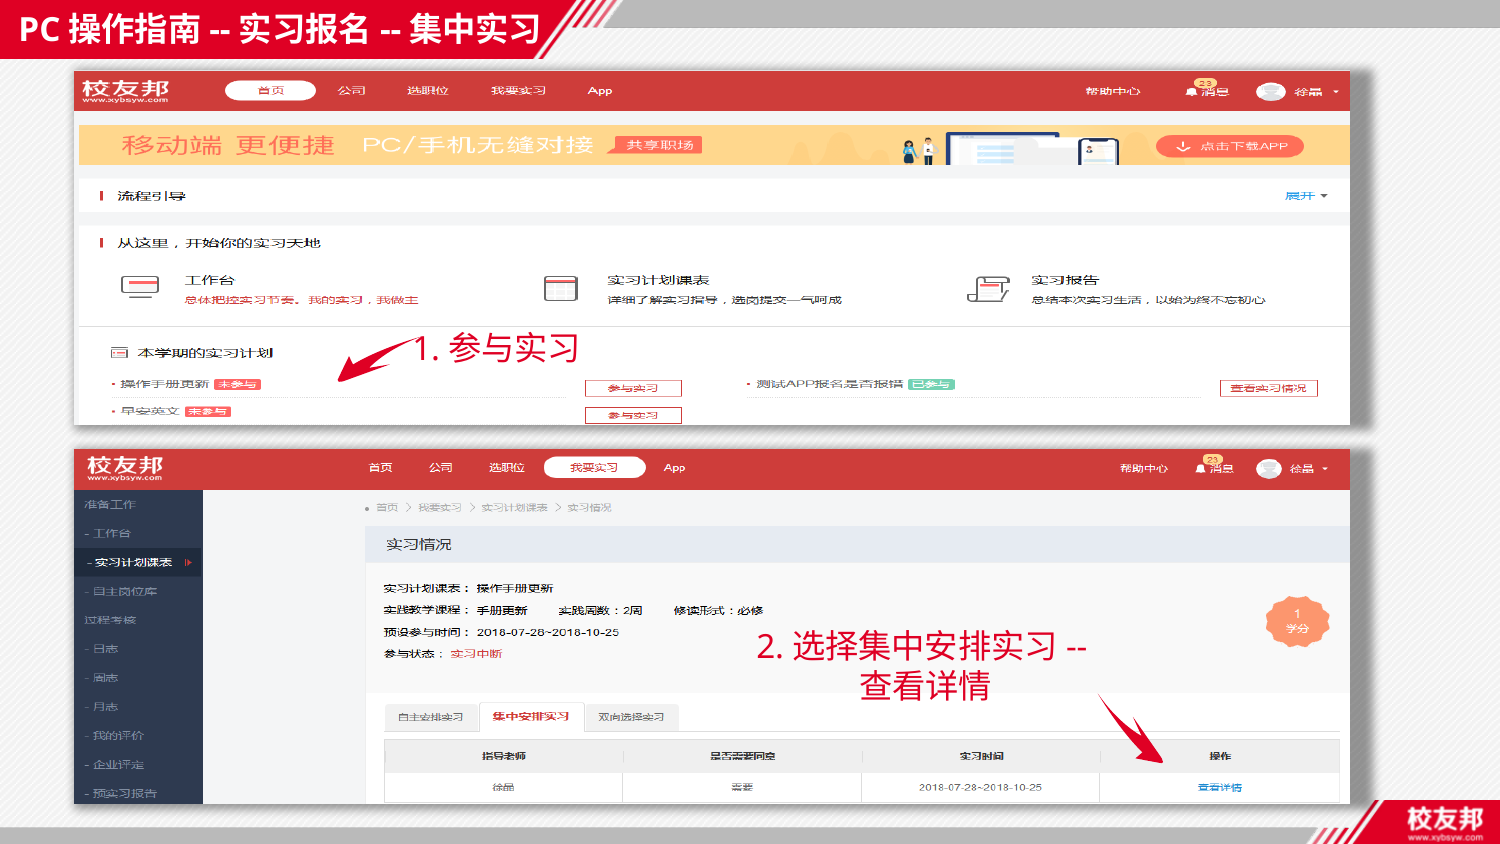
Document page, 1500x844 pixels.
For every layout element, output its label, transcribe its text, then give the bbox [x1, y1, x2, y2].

picture [0, 0, 1500, 844]
text_box PC操作指南--实习报名--集中实习 [2, 1, 569, 56]
